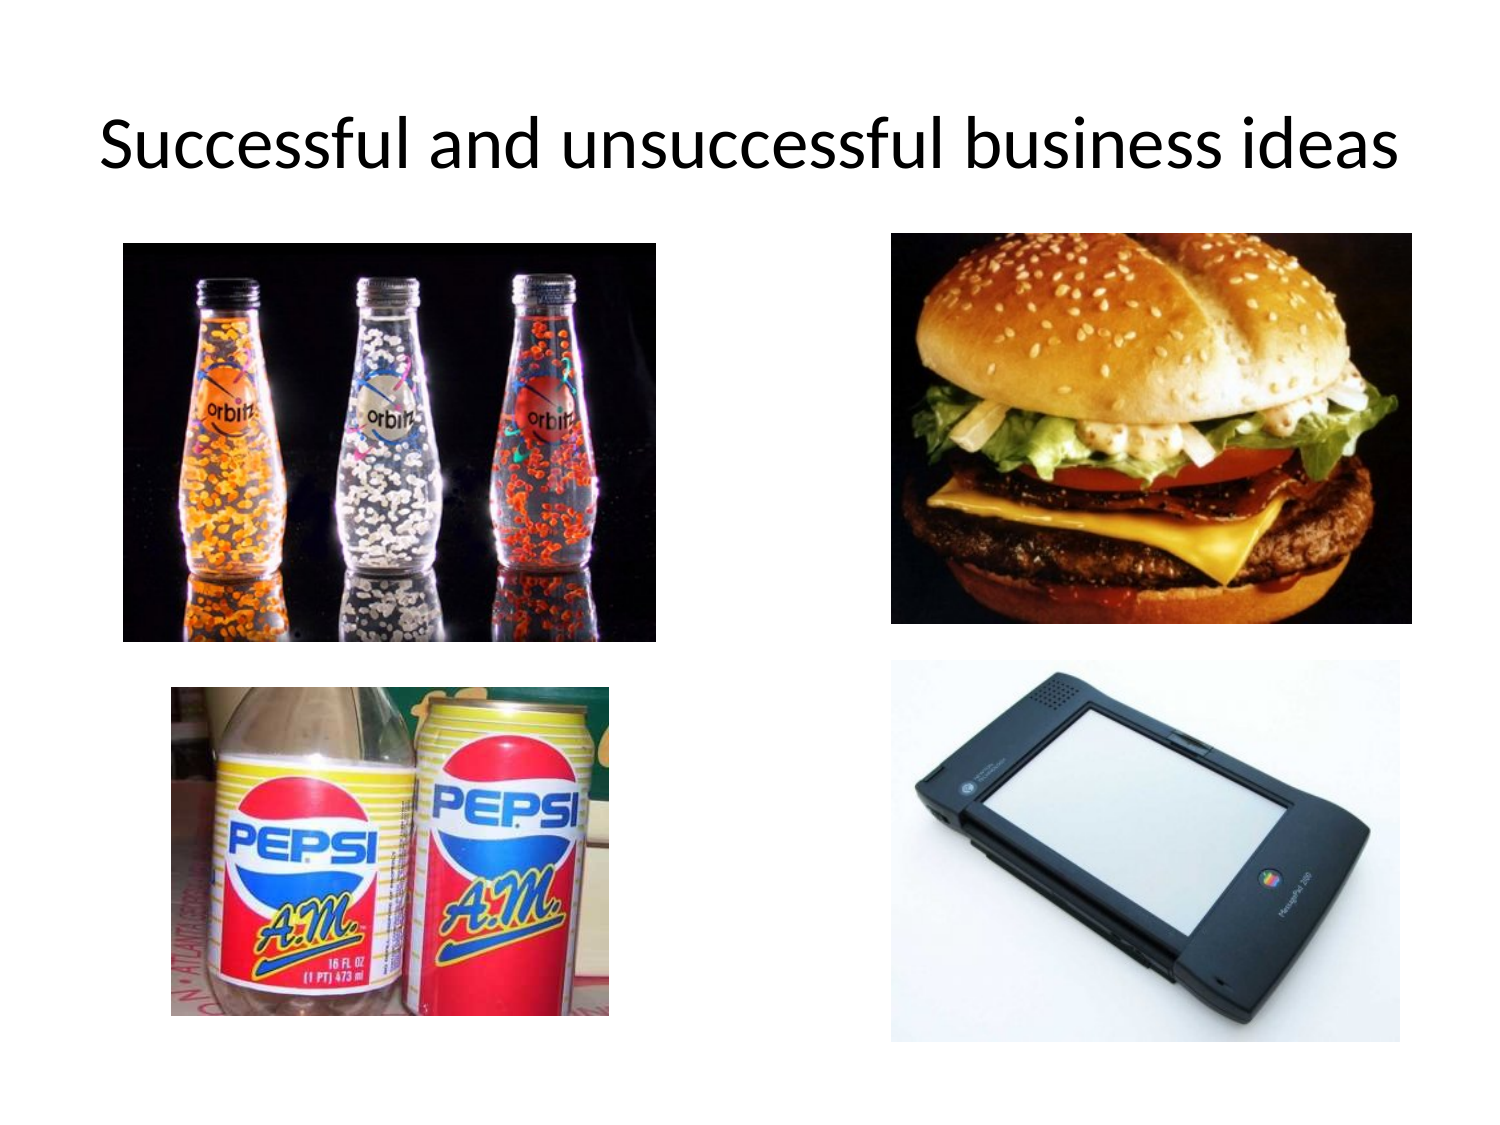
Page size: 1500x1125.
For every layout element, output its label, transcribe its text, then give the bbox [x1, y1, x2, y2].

picture [891, 233, 1412, 624]
picture [891, 660, 1400, 1043]
picture [123, 242, 656, 643]
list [170, 687, 609, 1016]
title Successful and unsuccessful business ideas [75, 45, 1425, 233]
